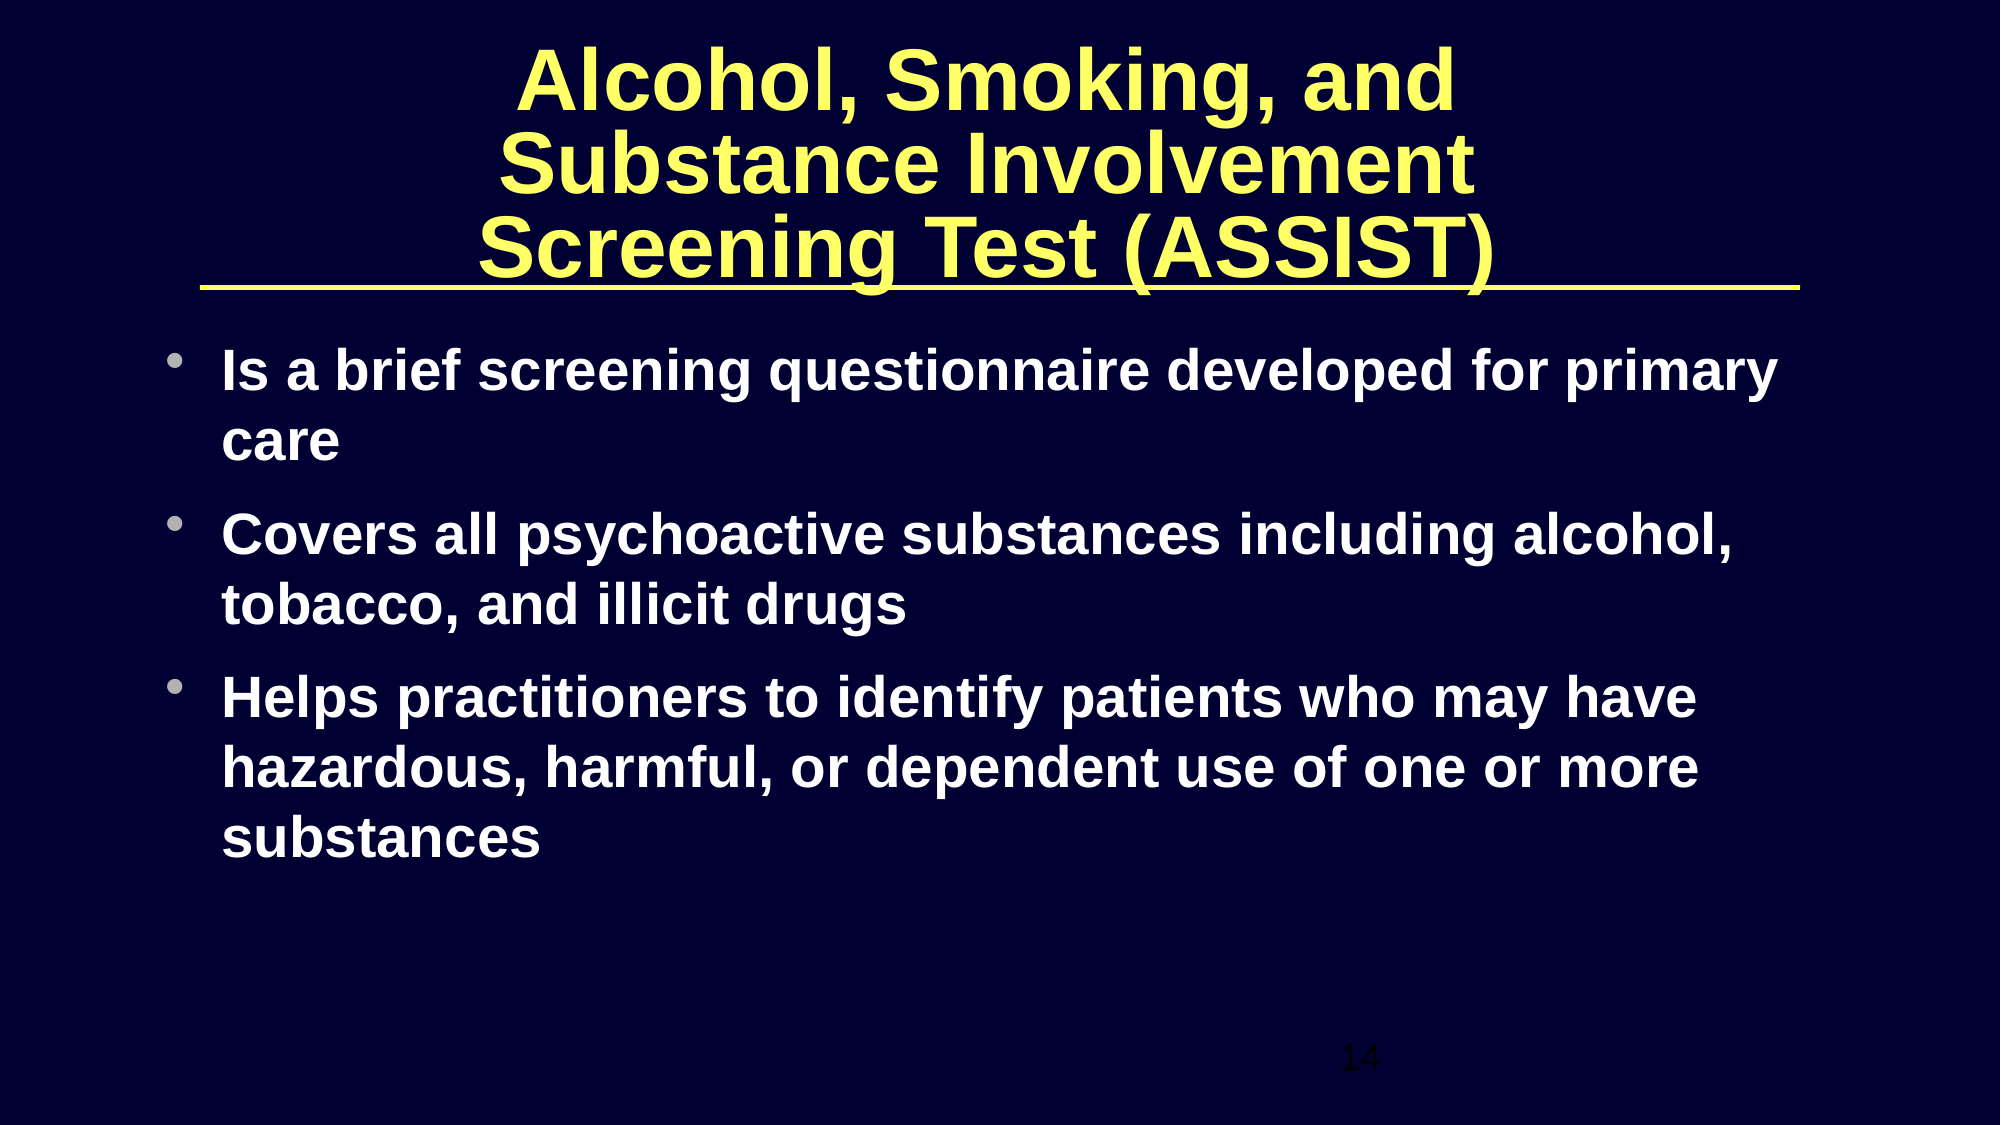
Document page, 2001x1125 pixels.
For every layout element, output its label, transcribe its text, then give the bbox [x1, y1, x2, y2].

title Alcohol, Smoking, and Substance Involvement Screening Test (ASSIST) [299, 37, 1676, 301]
list Is a brief screening questionnaire developed for primary care Covers all psychoactive substances including alcohol, tobacco, and illicit drugs Helps practitioners to identify patients who may have hazardous, harmful, or dependent use of one or more substances [149, 324, 1851, 1001]
slide_number 14 [1325, 1025, 1675, 1100]
